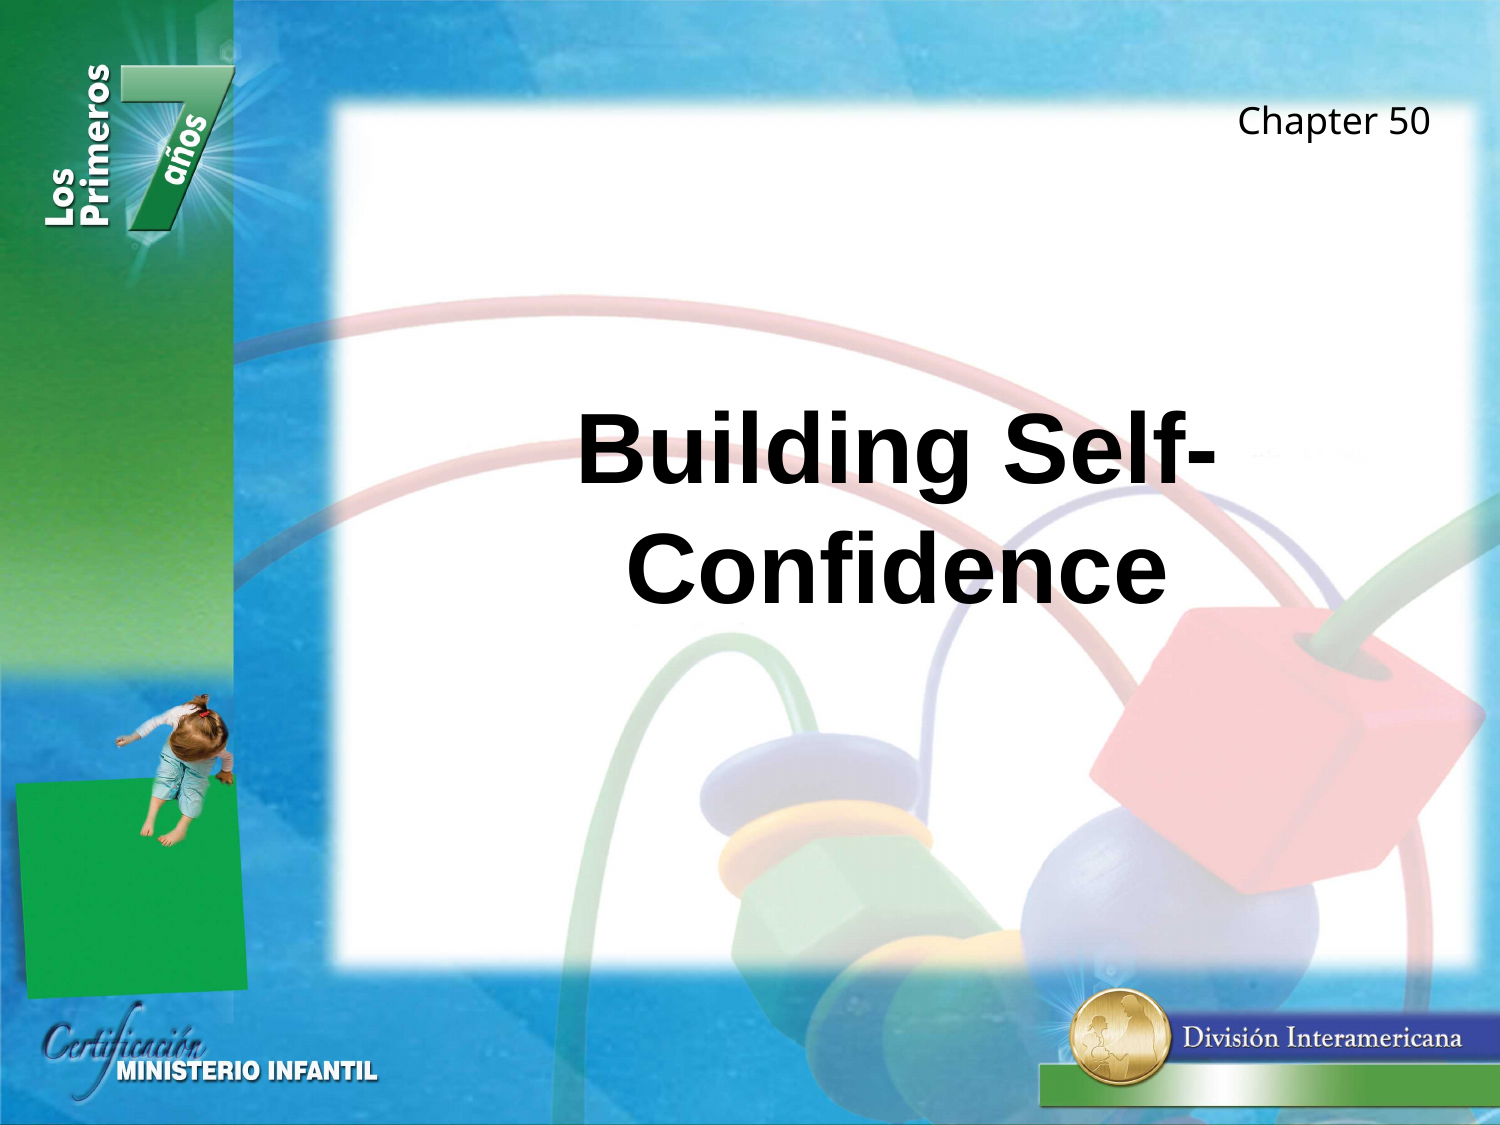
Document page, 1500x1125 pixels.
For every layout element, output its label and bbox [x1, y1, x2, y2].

picture [0, 0, 1500, 1125]
text_box [371, 89, 1459, 634]
picture [16, 1120, 43, 1125]
